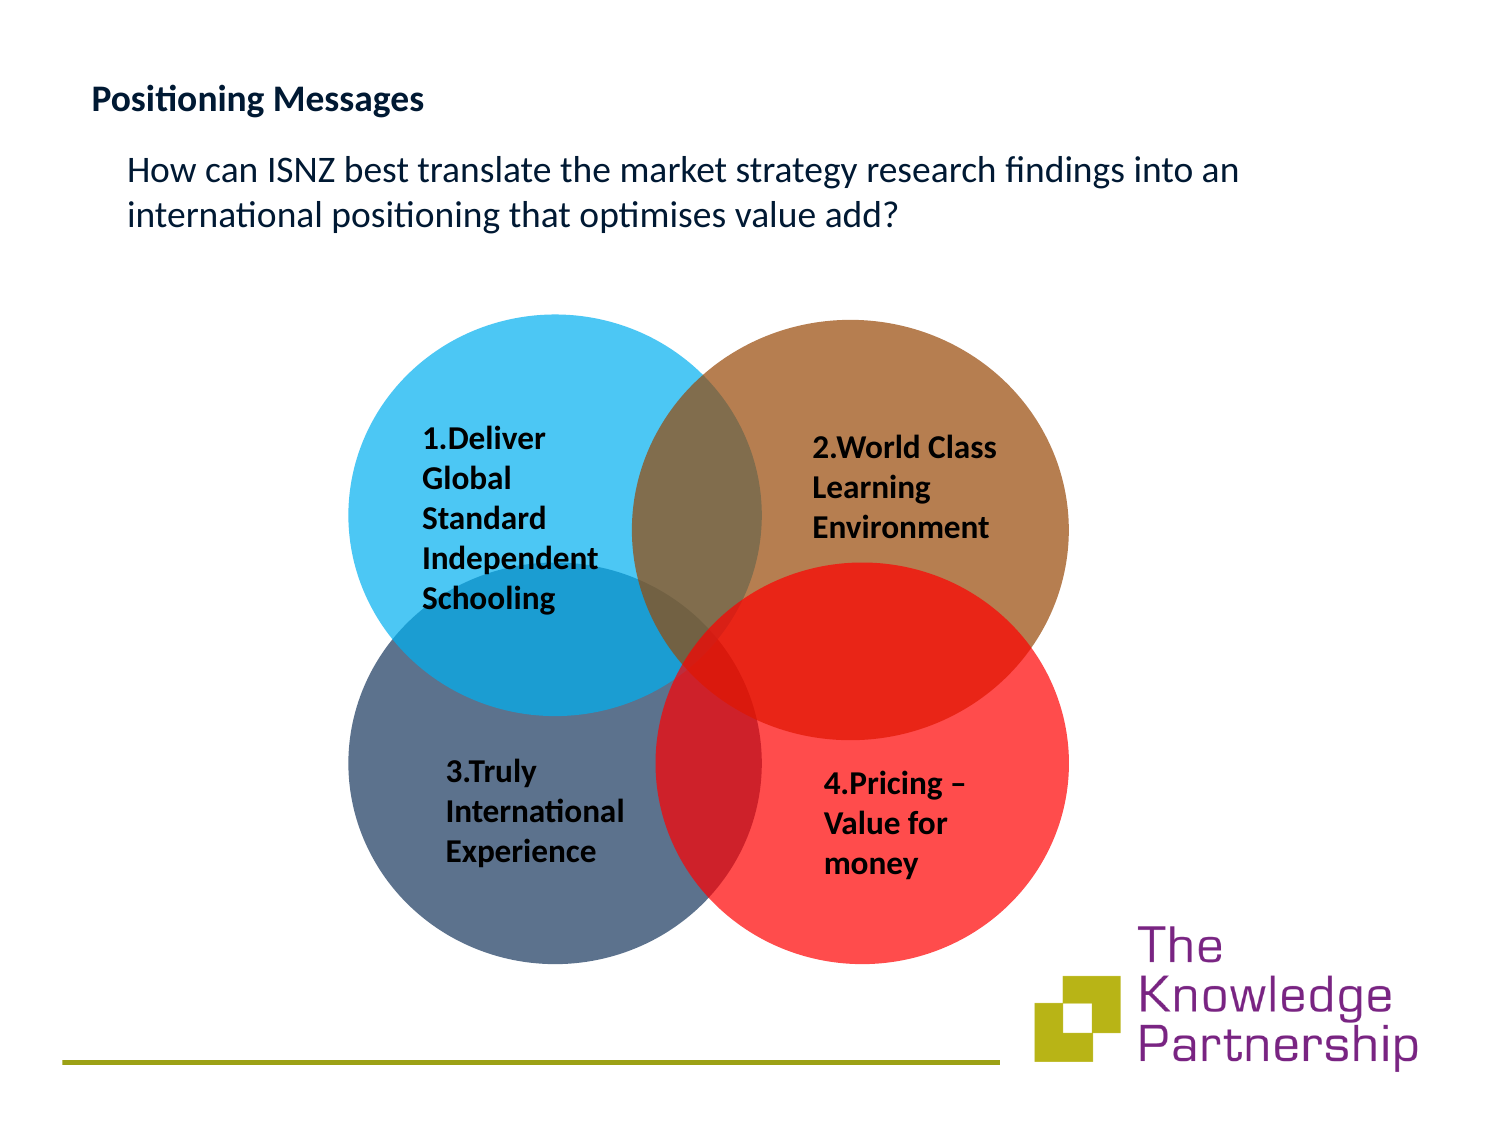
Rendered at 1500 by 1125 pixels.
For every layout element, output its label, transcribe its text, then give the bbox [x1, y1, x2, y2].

text_box 2.World Class Learning Environment [797, 417, 1034, 553]
text_box How can ISNZ best translate the market strategy research findings into an international positioning that optimises value add? [112, 137, 1365, 350]
text_box 3.Truly International Experience [430, 741, 668, 877]
text_box [644, 350, 1069, 664]
text_box [348, 639, 708, 965]
text_box [655, 562, 1069, 965]
text_box [348, 350, 703, 717]
text_box 1.Deliver Global Standard Independent Schooling [407, 408, 644, 624]
text_box 4.Pricing – Value for money [808, 753, 1046, 889]
text_box Positioning Messages [76, 66, 1424, 185]
picture [1025, 922, 1427, 1077]
